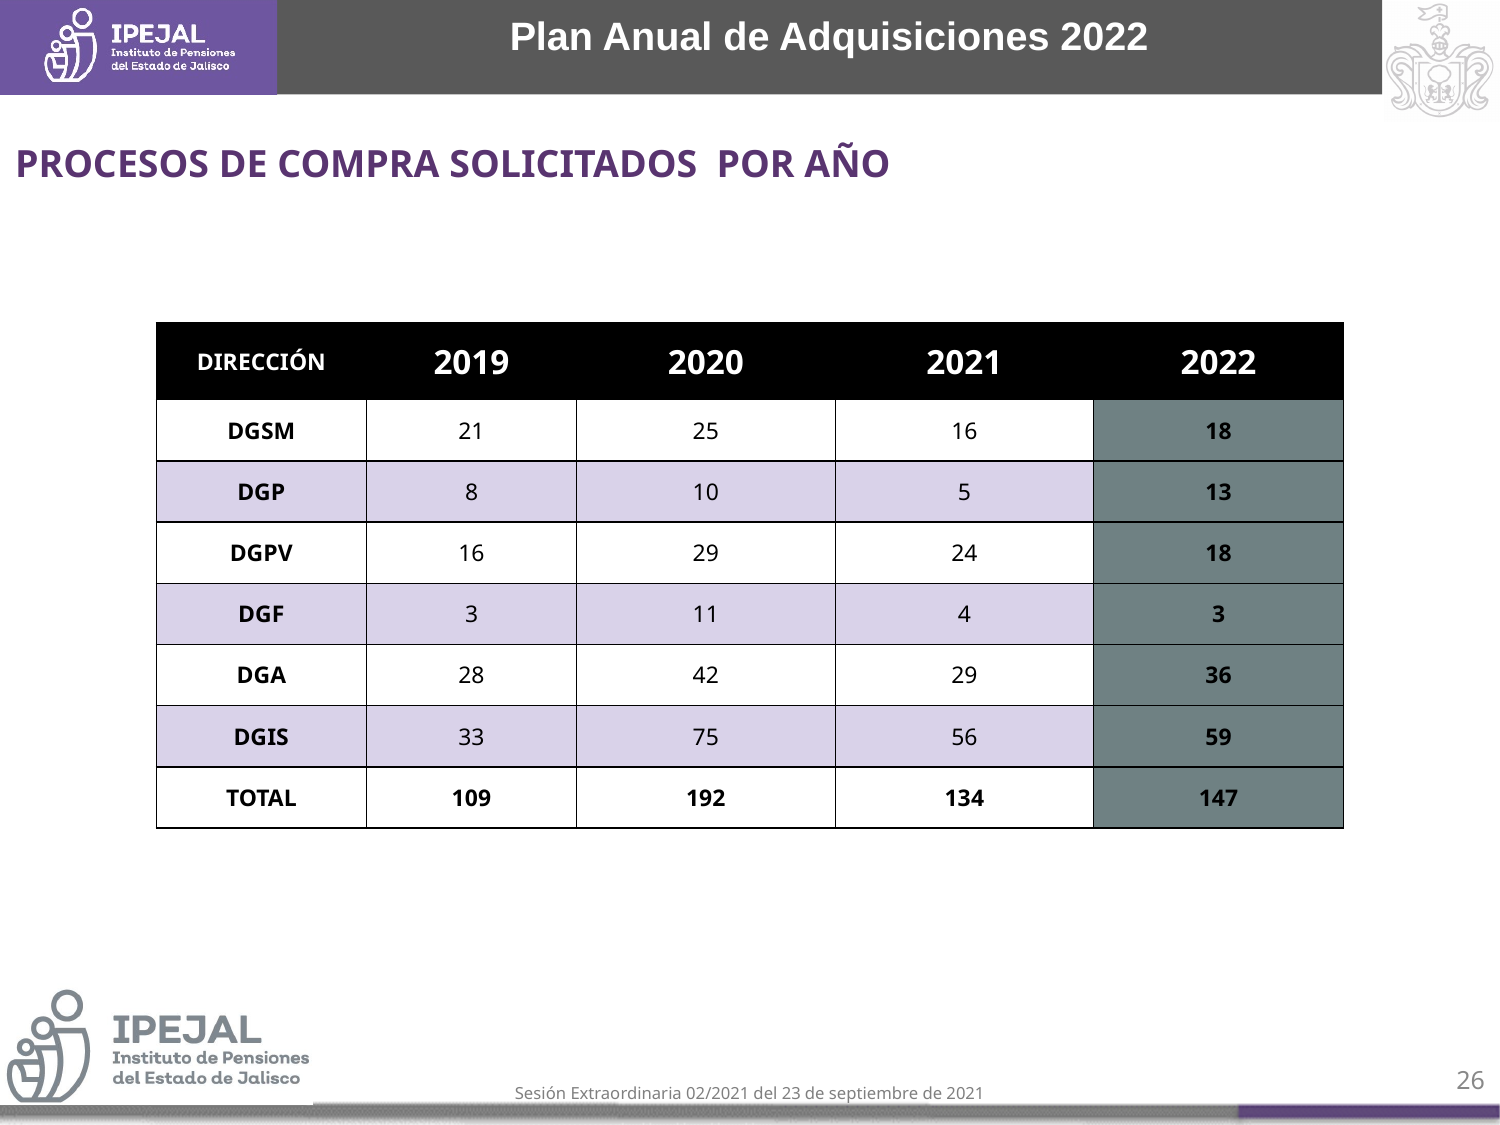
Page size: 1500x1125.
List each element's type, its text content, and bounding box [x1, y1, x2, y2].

picture [0, 982, 454, 1125]
table_cell 18 [1094, 400, 1343, 460]
table_cell DGSM [157, 400, 366, 460]
table_cell DGA [157, 645, 366, 705]
table_cell TOTAL [157, 768, 366, 827]
picture [1046, 1096, 1410, 1125]
table_cell 24 [836, 523, 1093, 583]
table_cell DGIS [157, 706, 366, 766]
table_cell 10 [577, 462, 835, 521]
table_cell 59 [1094, 706, 1343, 766]
table_cell 4 [836, 584, 1093, 644]
table_header DIRECCIÓN [157, 323, 366, 399]
table_cell 11 [577, 584, 835, 644]
slide_number ‹#› [1410, 1038, 1500, 1125]
picture [0, 0, 278, 95]
text_box PROCESOS DE COMPRA SOLICITADOS POR AÑO [0, 125, 1075, 201]
picture [1384, 1, 1500, 122]
table_cell 29 [577, 523, 835, 583]
table_cell 18 [1094, 523, 1343, 583]
table_cell 16 [367, 523, 576, 583]
table_cell DGPV [157, 523, 366, 583]
table_cell 147 [1094, 768, 1343, 827]
text_box Plan Anual de Adquisiciones 2022 [277, 8, 1383, 82]
table_cell 16 [836, 400, 1093, 460]
table_cell 36 [1094, 645, 1343, 705]
table_cell 56 [836, 706, 1093, 766]
table_header 2019 [367, 323, 576, 399]
table_cell DGF [157, 584, 366, 644]
table_cell 75 [577, 706, 835, 766]
table_cell 29 [836, 645, 1093, 705]
table_cell 109 [367, 768, 576, 827]
table_cell 25 [577, 400, 835, 460]
table_cell 33 [367, 706, 576, 766]
table_header 2021 [836, 323, 1093, 399]
table_cell 192 [577, 768, 835, 827]
text_box Sesión Extraordinaria 02/2021 del 23 de septiembre de 2021 [454, 1074, 1046, 1125]
table_cell 5 [836, 462, 1093, 521]
table_cell 42 [577, 645, 835, 705]
table_cell 3 [367, 584, 576, 644]
table_cell DGP [157, 462, 366, 521]
table_cell 8 [367, 462, 576, 521]
table_header 2022 [1094, 323, 1343, 399]
table_cell 21 [367, 400, 576, 460]
table_header 2020 [577, 323, 835, 399]
table_cell 13 [1094, 462, 1343, 521]
table_cell 28 [367, 645, 576, 705]
table_cell 134 [836, 768, 1093, 827]
table_cell 3 [1094, 584, 1343, 644]
